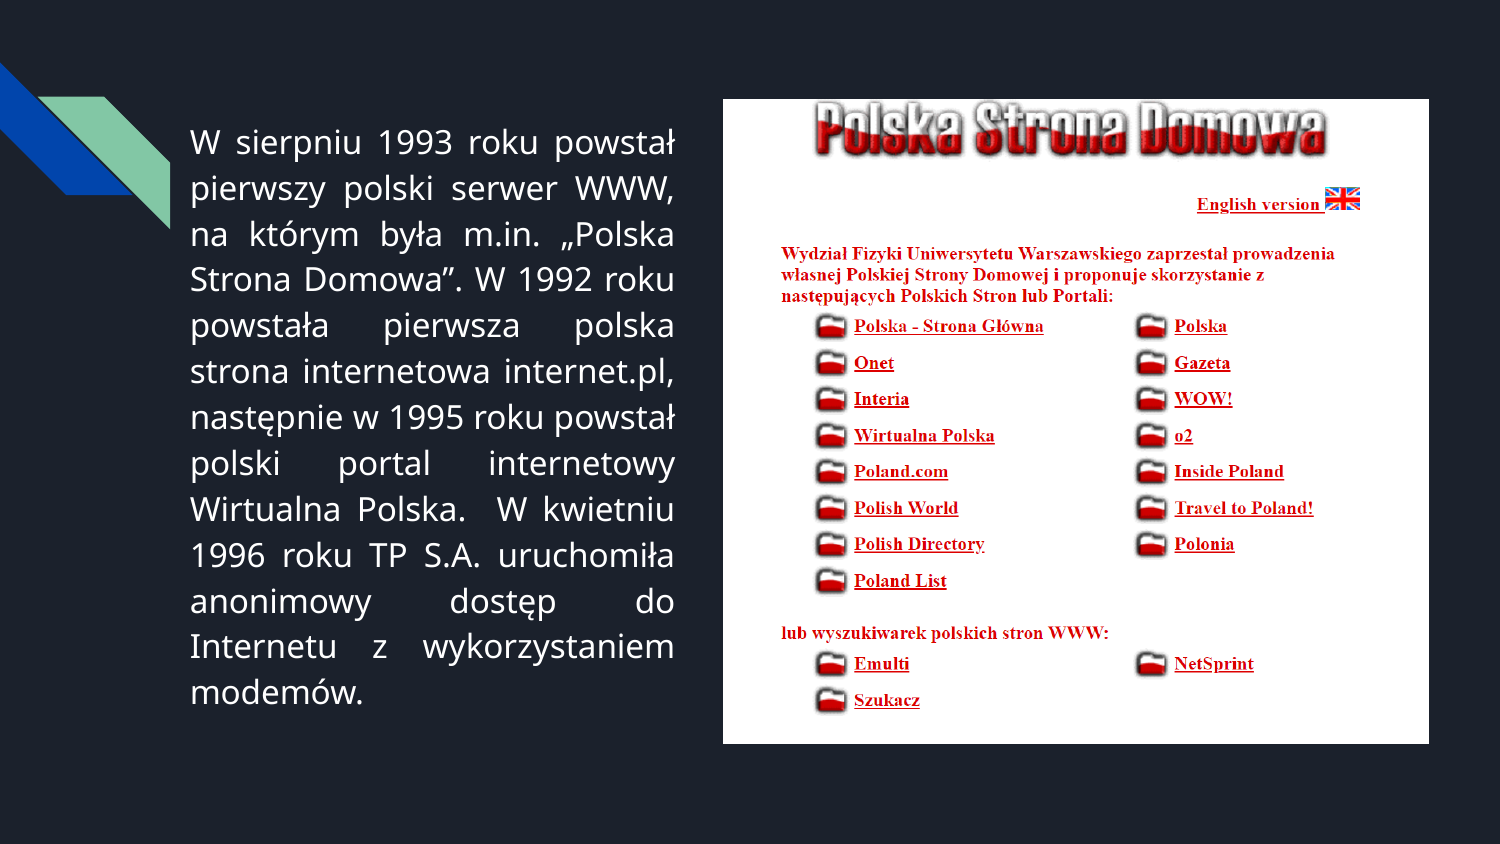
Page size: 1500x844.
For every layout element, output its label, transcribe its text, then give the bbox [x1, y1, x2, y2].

list W sierpniu 1993 roku powstał pierwszy polski serwer WWW, na którym była m.in. „Polska Strona Domowa”. W 1992 roku powstała pierwsza polska strona internetowa internet.pl, następnie w 1995 roku powstał polski portal internetowy Wirtualna Polska. W kwietniu 1996 roku TP S.A. uruchomiła anonimowy dostęp do Internetu z wykorzystaniem modemów. [174, 99, 691, 744]
picture [723, 99, 1429, 744]
